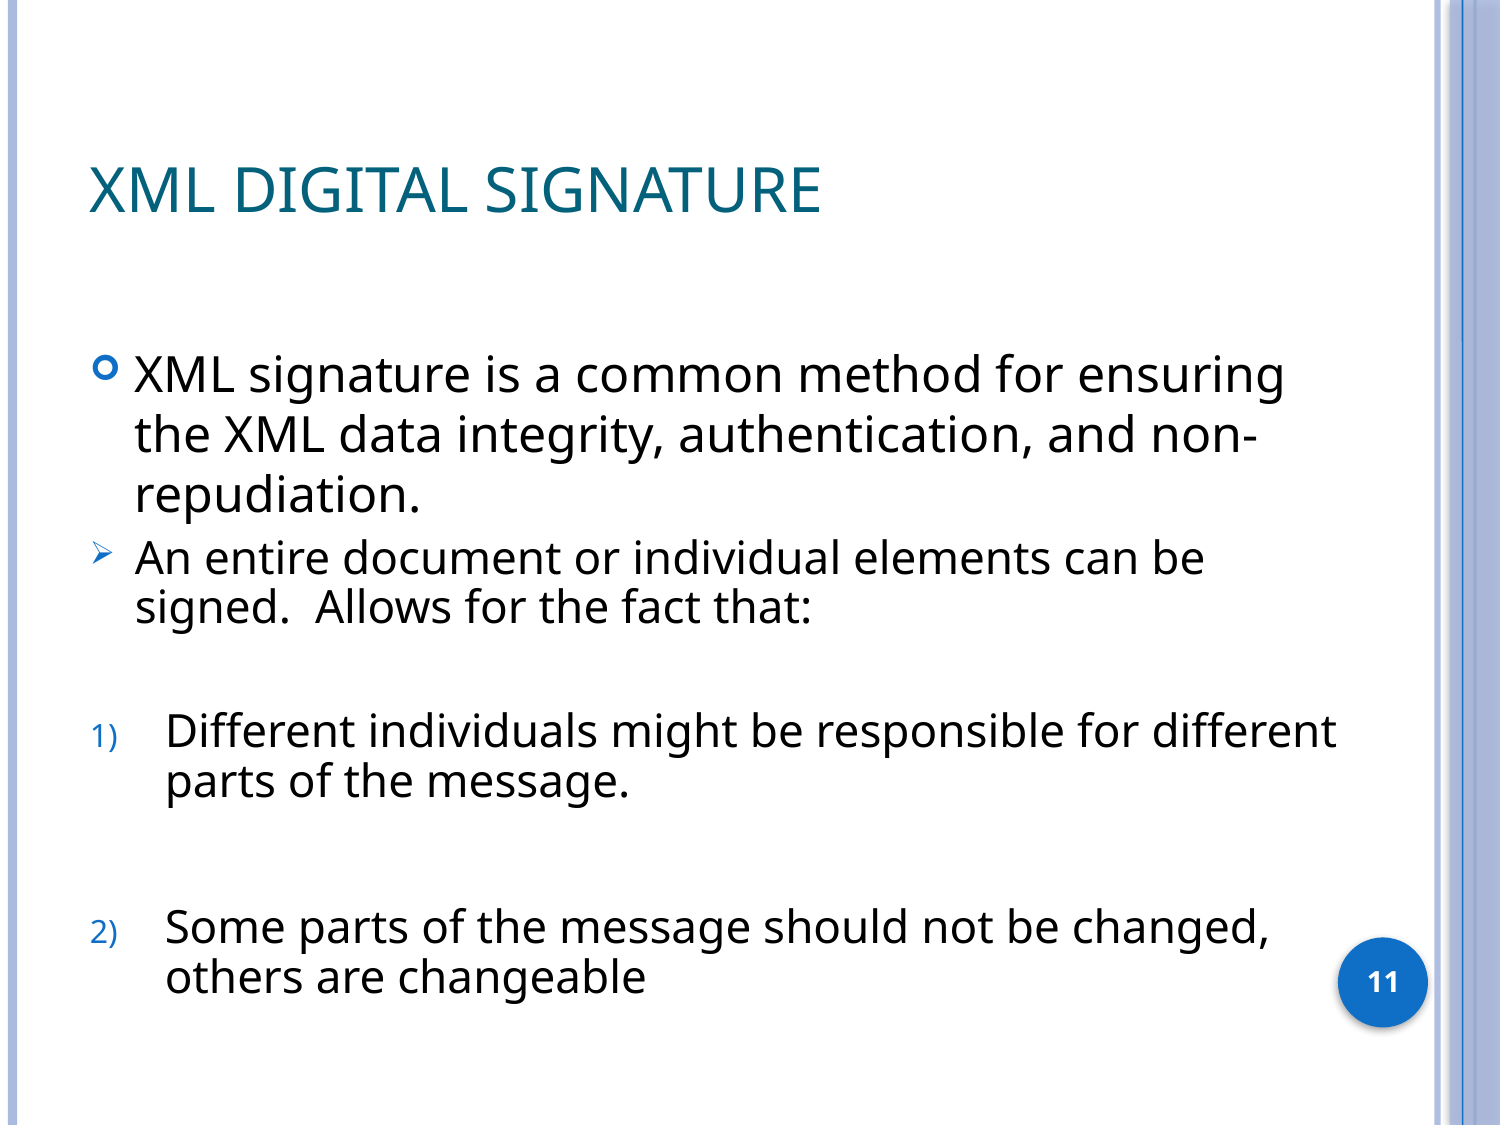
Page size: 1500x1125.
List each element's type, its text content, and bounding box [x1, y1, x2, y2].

list XML signature is a common method for ensuring the XML data integrity, authentication, and non-repudiation. An entire document or individual elements can be signed. Allows for the fact that: Different individuals might be responsible for different parts of the message. Some parts of the message should not be changed, others are changeable [75, 262, 1376, 1062]
title XML Digital Signature [75, 45, 1300, 233]
slide_number 11 [1333, 940, 1434, 1027]
